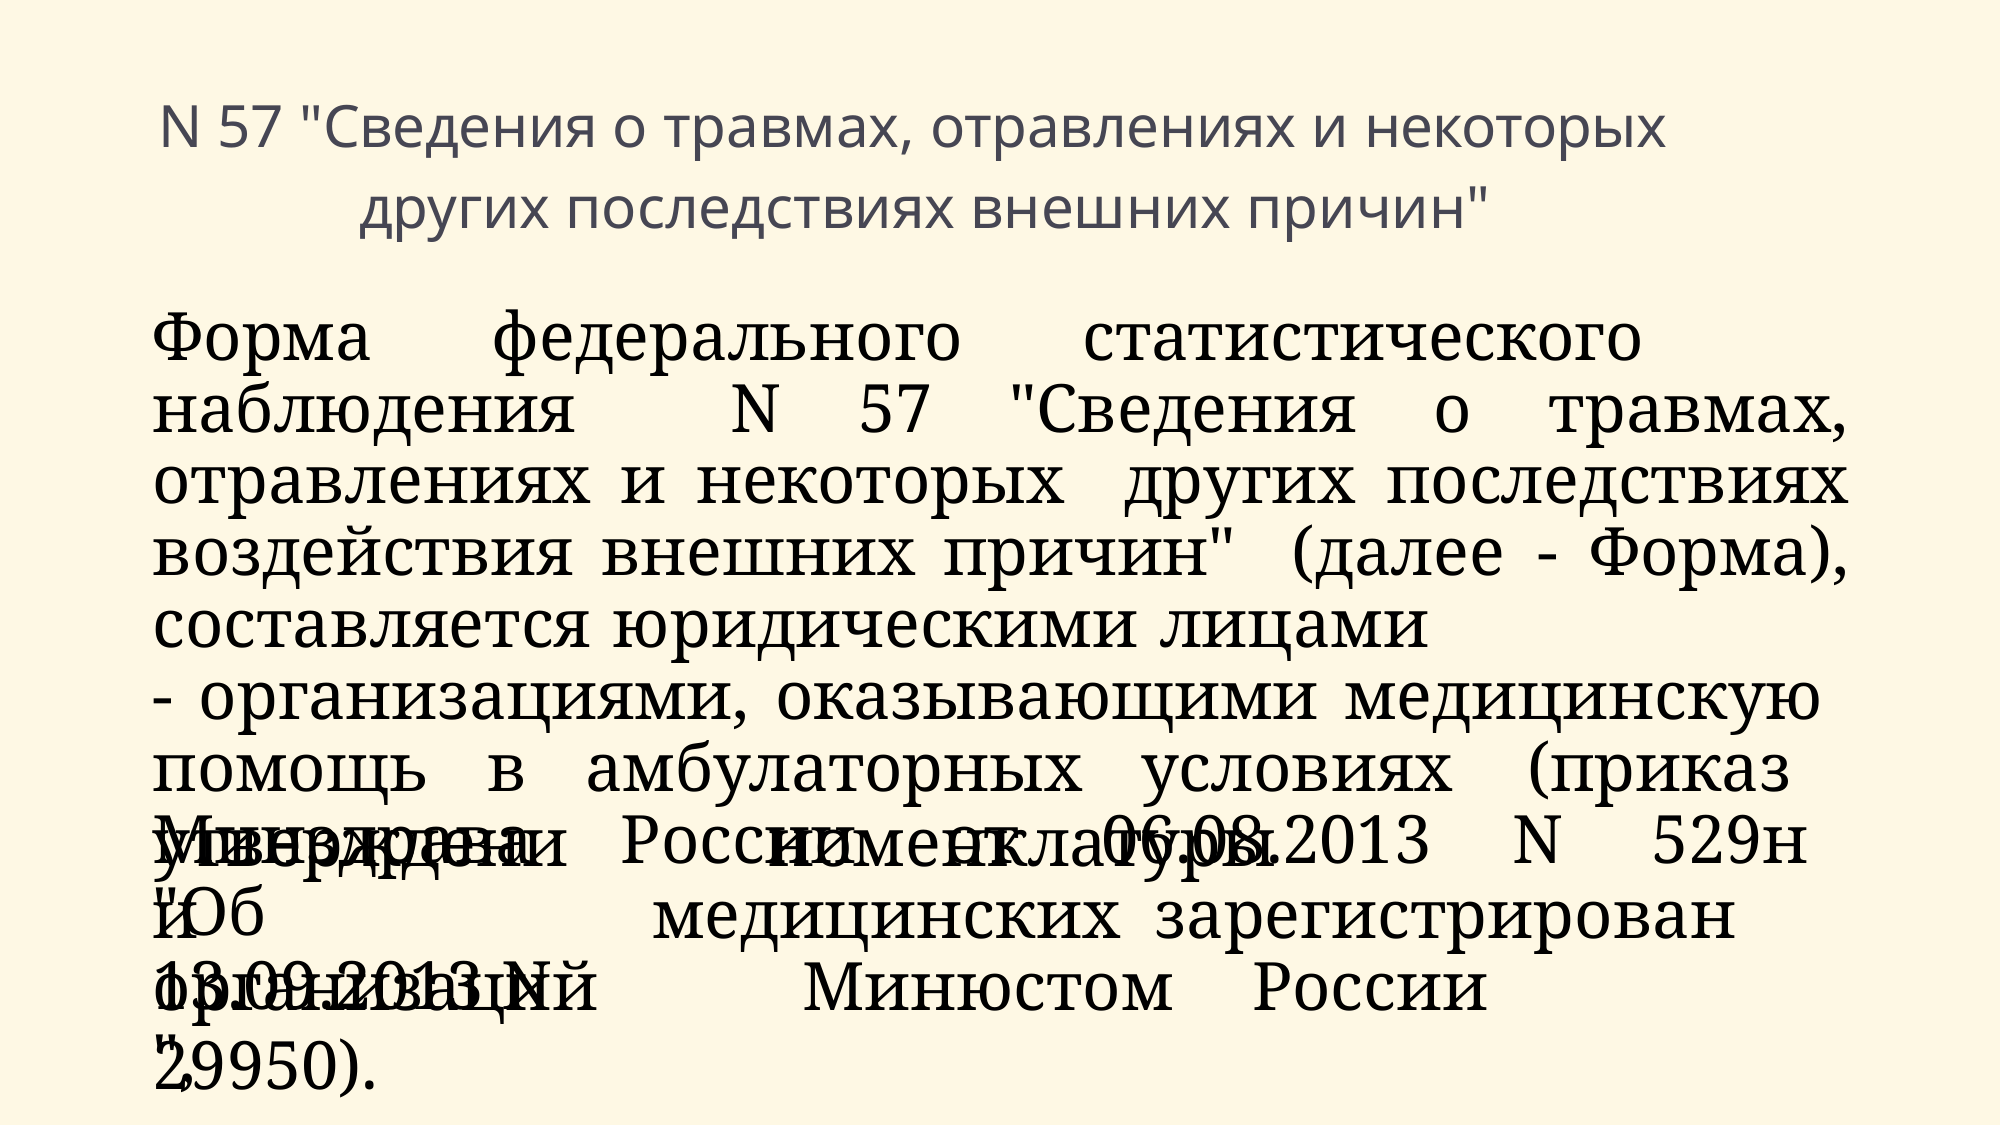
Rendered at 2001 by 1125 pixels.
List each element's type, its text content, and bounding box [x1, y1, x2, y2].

text_box 13.09.2013 N 29950). [150, 940, 750, 1103]
text_box Форма федерального статистического наблюдения N 57 "Сведения о травмах, отравлениях и некоторых других последствиях воздействия внешних причин" (далее - Форма), составляется юридическими лицами - организациями, оказывающими медицинскую помощь в амбулаторных условиях (приказ Минздрава России от 06.08.2013 N 529н "Об [150, 292, 1850, 940]
text_box утверждении организаций", [150, 796, 605, 940]
title N 57 "Сведения о травмах, отравлениях и некоторых других последствиях внешних причин" [156, 39, 1844, 241]
text_box номенклатуры медицинских зарегистрирован Минюстом России [649, 796, 1850, 1025]
